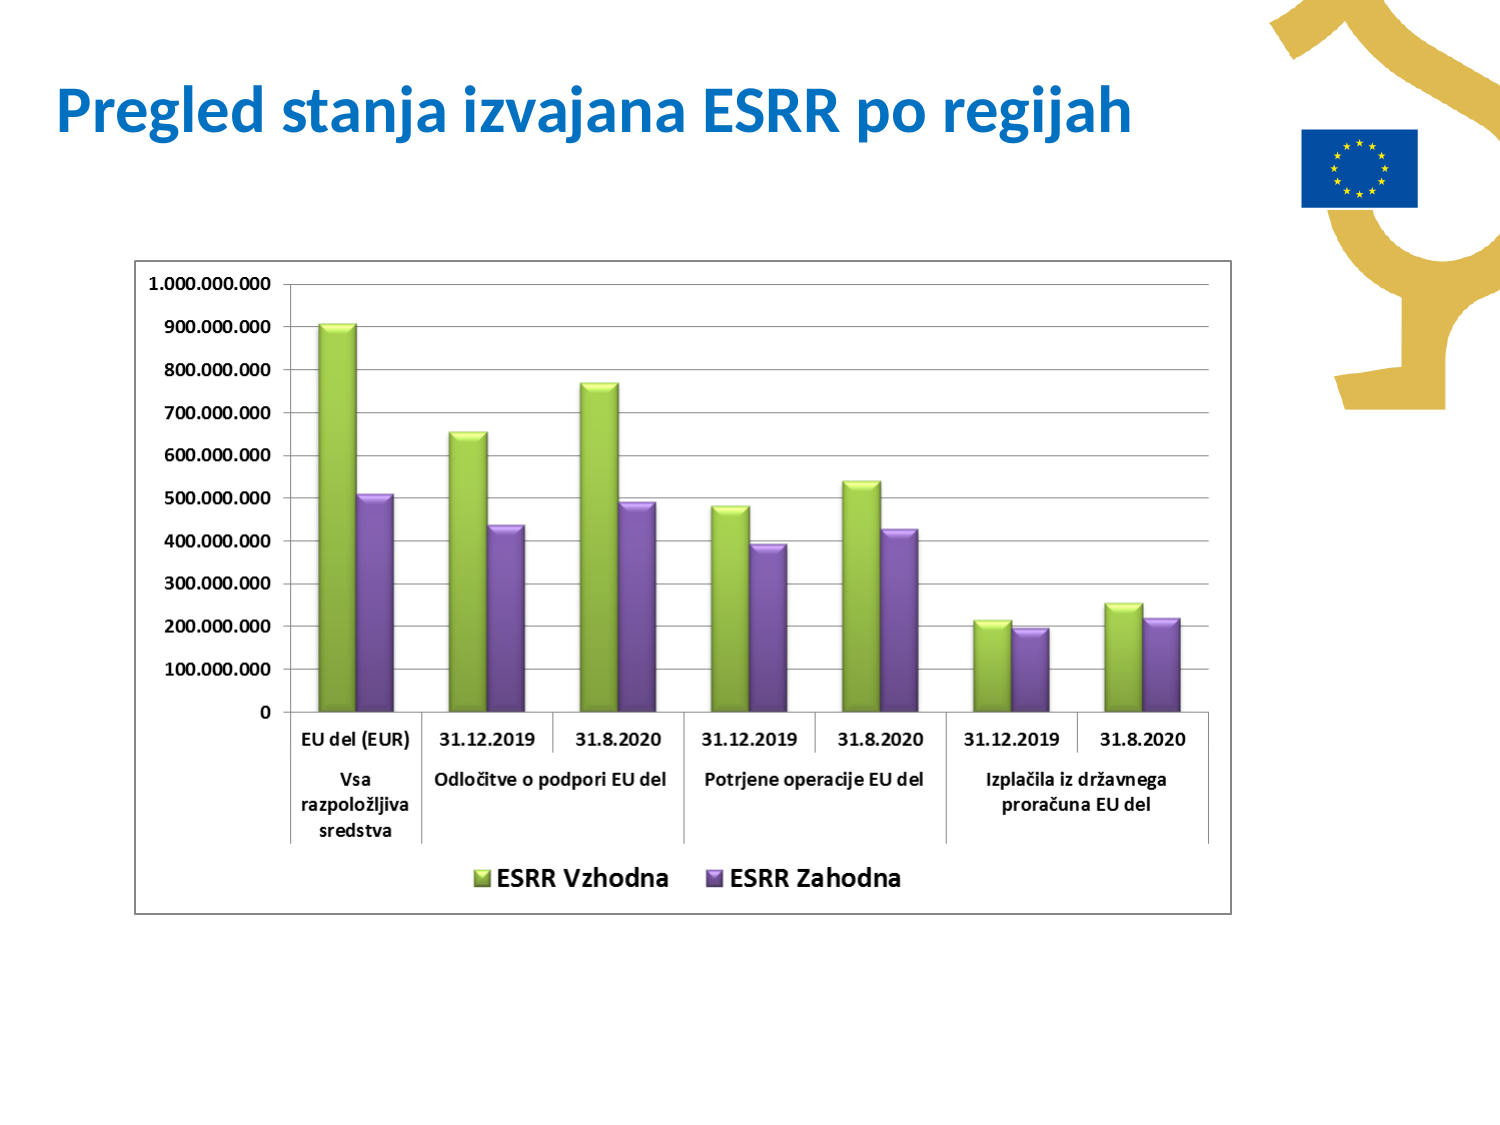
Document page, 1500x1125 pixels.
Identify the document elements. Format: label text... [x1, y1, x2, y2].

picture [134, 260, 1232, 915]
text_box Pregled stanja izvajana ESRR po regijah [41, 58, 1150, 153]
picture [1269, 261, 1500, 410]
picture [1269, 0, 1500, 260]
